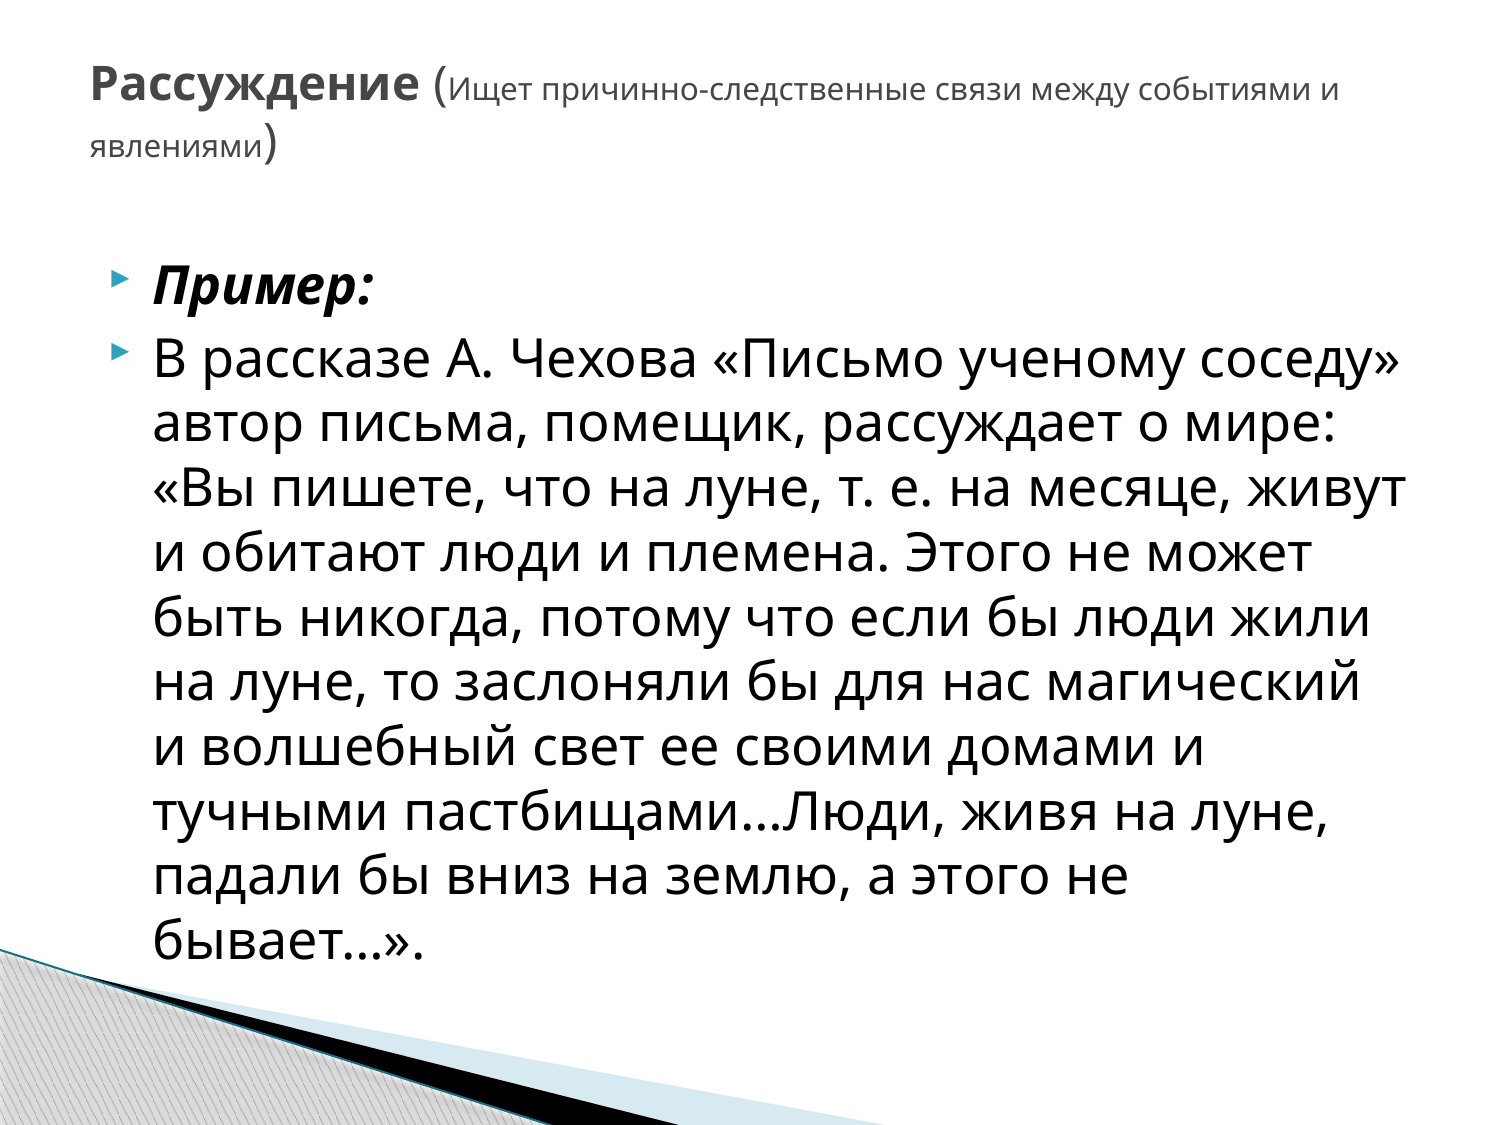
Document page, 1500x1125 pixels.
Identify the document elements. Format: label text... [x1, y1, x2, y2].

list Пример: В рассказе А. Чехова «Письмо ученому соседу» автор письма, помещик, рассуждает о мире: «Вы пишете, что на луне, т. е. на месяце, живут и обитают люди и племена. Этого не может быть никогда, потому что если бы люди жили на луне, то заслоняли бы для нас магический и волшебный свет ее своими домами и тучными пастбищами…Люди, живя на луне, падали бы вниз на землю, а этого не бывает…». [75, 243, 1425, 986]
title Рассуждение (Ищет причинно-следственные связи между событиями и явлениями) [75, 45, 1425, 233]
